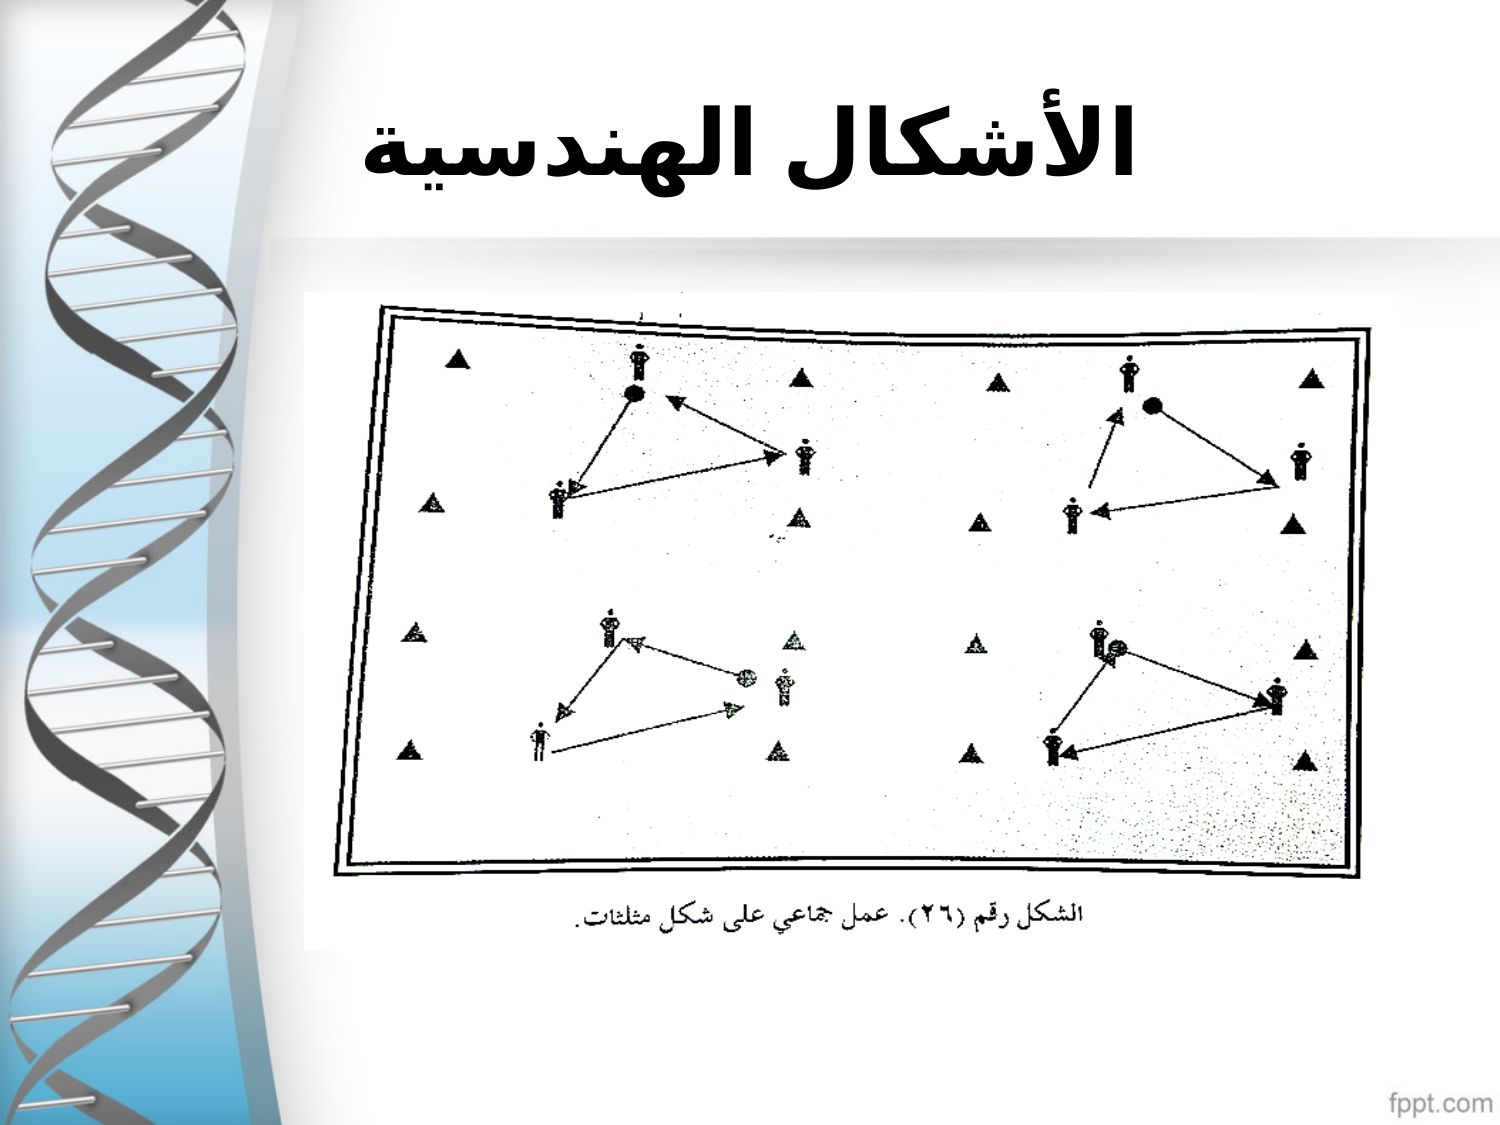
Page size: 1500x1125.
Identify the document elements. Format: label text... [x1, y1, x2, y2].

picture [304, 292, 1399, 950]
title الأشكال الهندسية [75, 45, 1425, 233]
